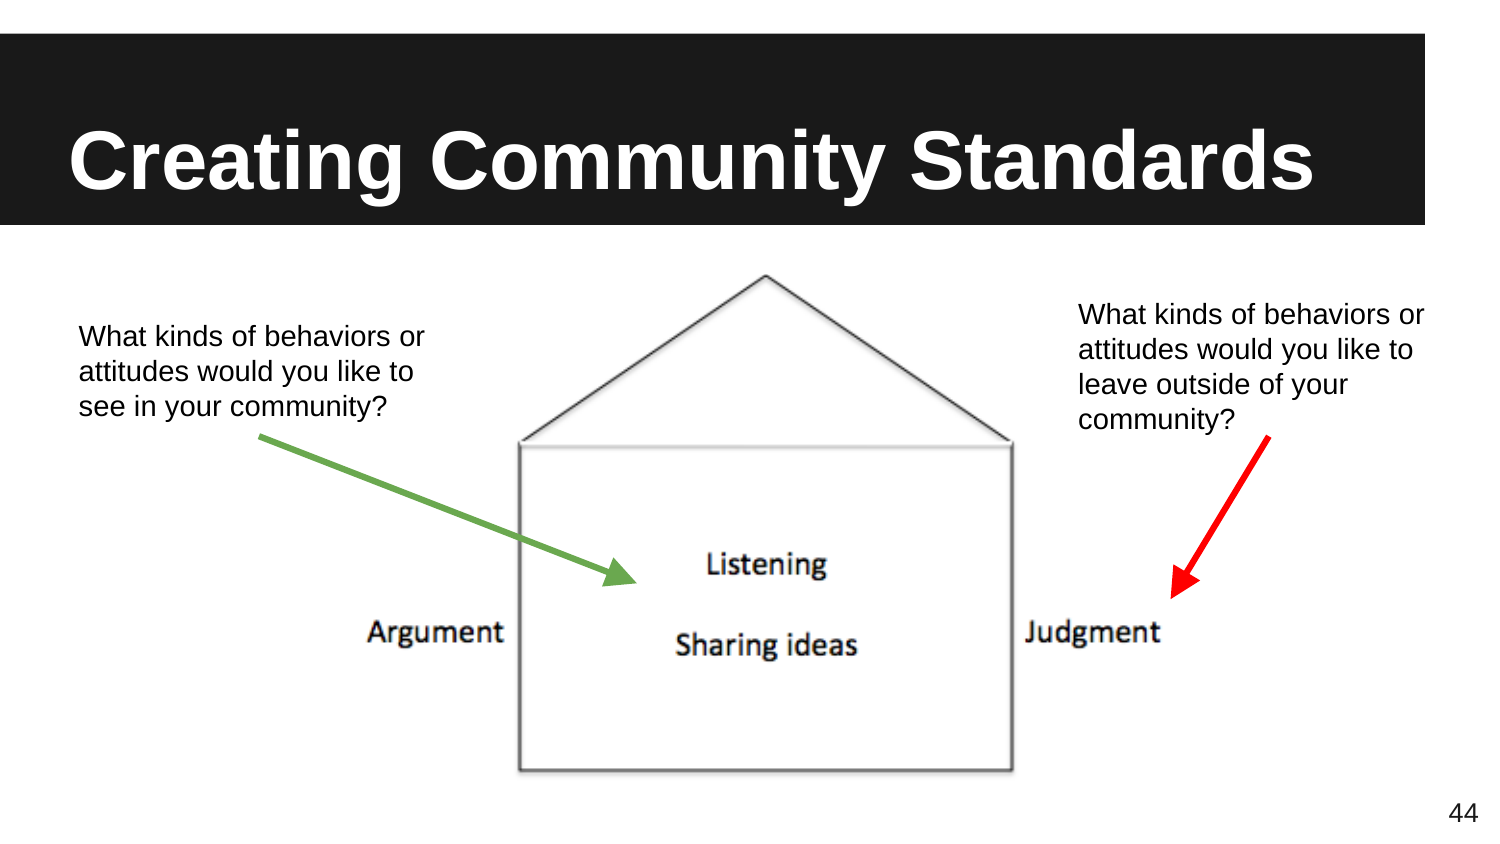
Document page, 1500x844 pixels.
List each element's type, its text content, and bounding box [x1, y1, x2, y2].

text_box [1170, 436, 1270, 600]
picture [325, 274, 1175, 799]
text_box What kinds of behaviors or attitudes would you like to see in your community? [63, 302, 320, 437]
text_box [258, 435, 638, 584]
slide_number 44 [1403, 779, 1494, 844]
title Creating Community Standards [53, 33, 1404, 221]
text_box What kinds of behaviors or attitudes would you like to leave outside of your community? [1179, 280, 1475, 437]
